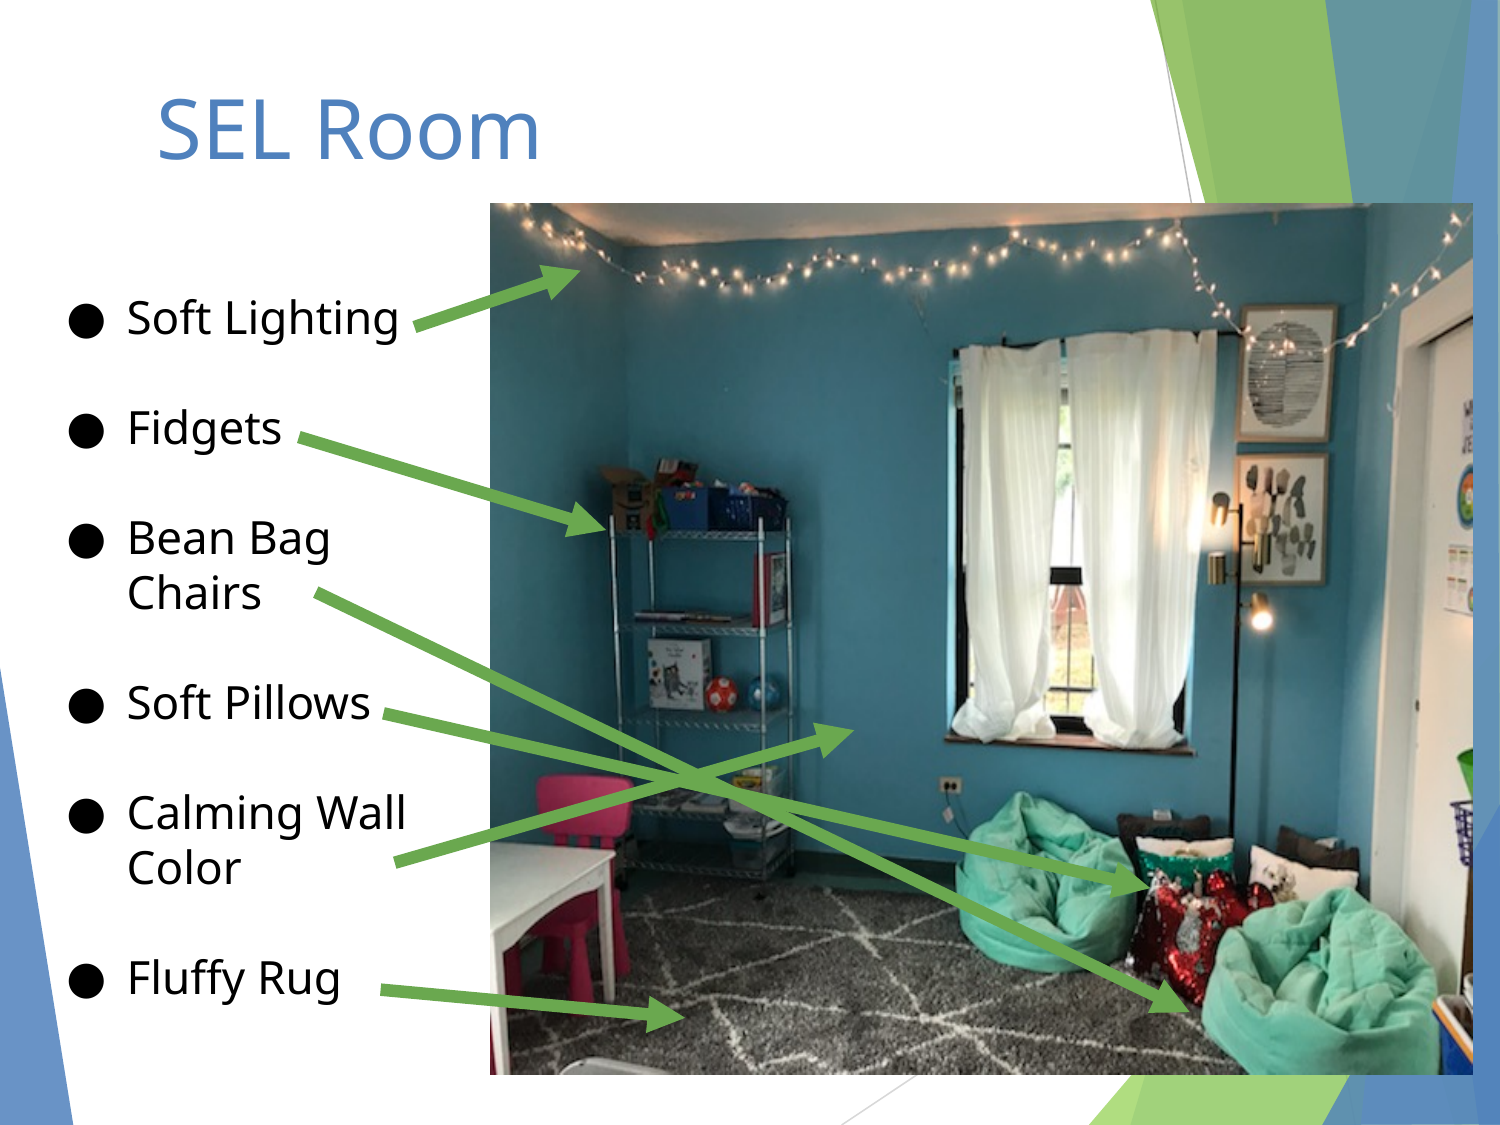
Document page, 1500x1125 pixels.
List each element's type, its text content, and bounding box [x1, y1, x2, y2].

title SEL Room [0, 0, 749, 184]
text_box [298, 436, 607, 531]
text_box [414, 270, 582, 328]
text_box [383, 713, 1151, 889]
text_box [315, 591, 1191, 1013]
text_box Soft Lighting Fidgets Bean Bag Chairs Soft Pillows Calming Wall Color Fluffy Rug [36, 273, 460, 1041]
picture [490, 203, 1473, 1075]
